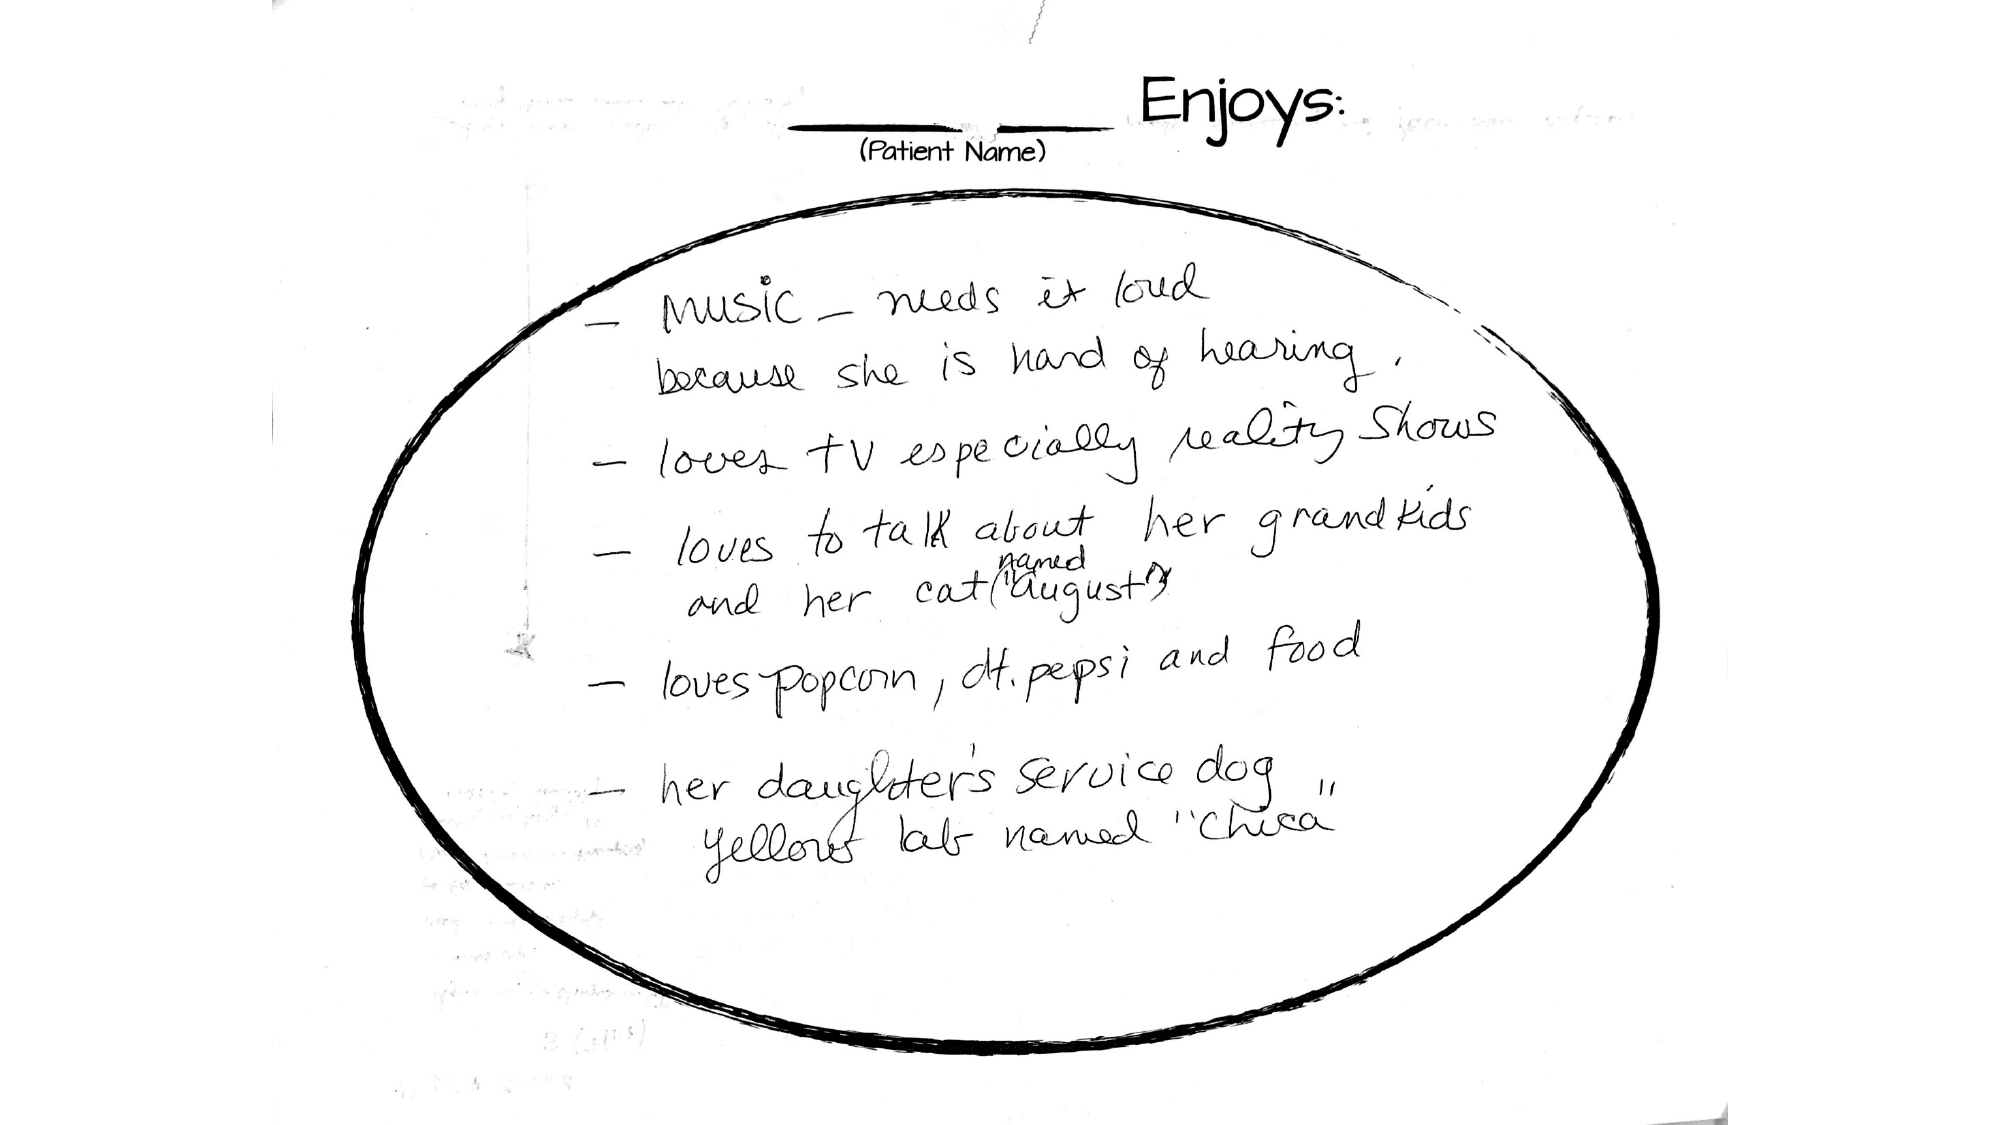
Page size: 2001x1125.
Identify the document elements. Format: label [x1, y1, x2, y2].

text_box [271, 0, 1728, 1125]
